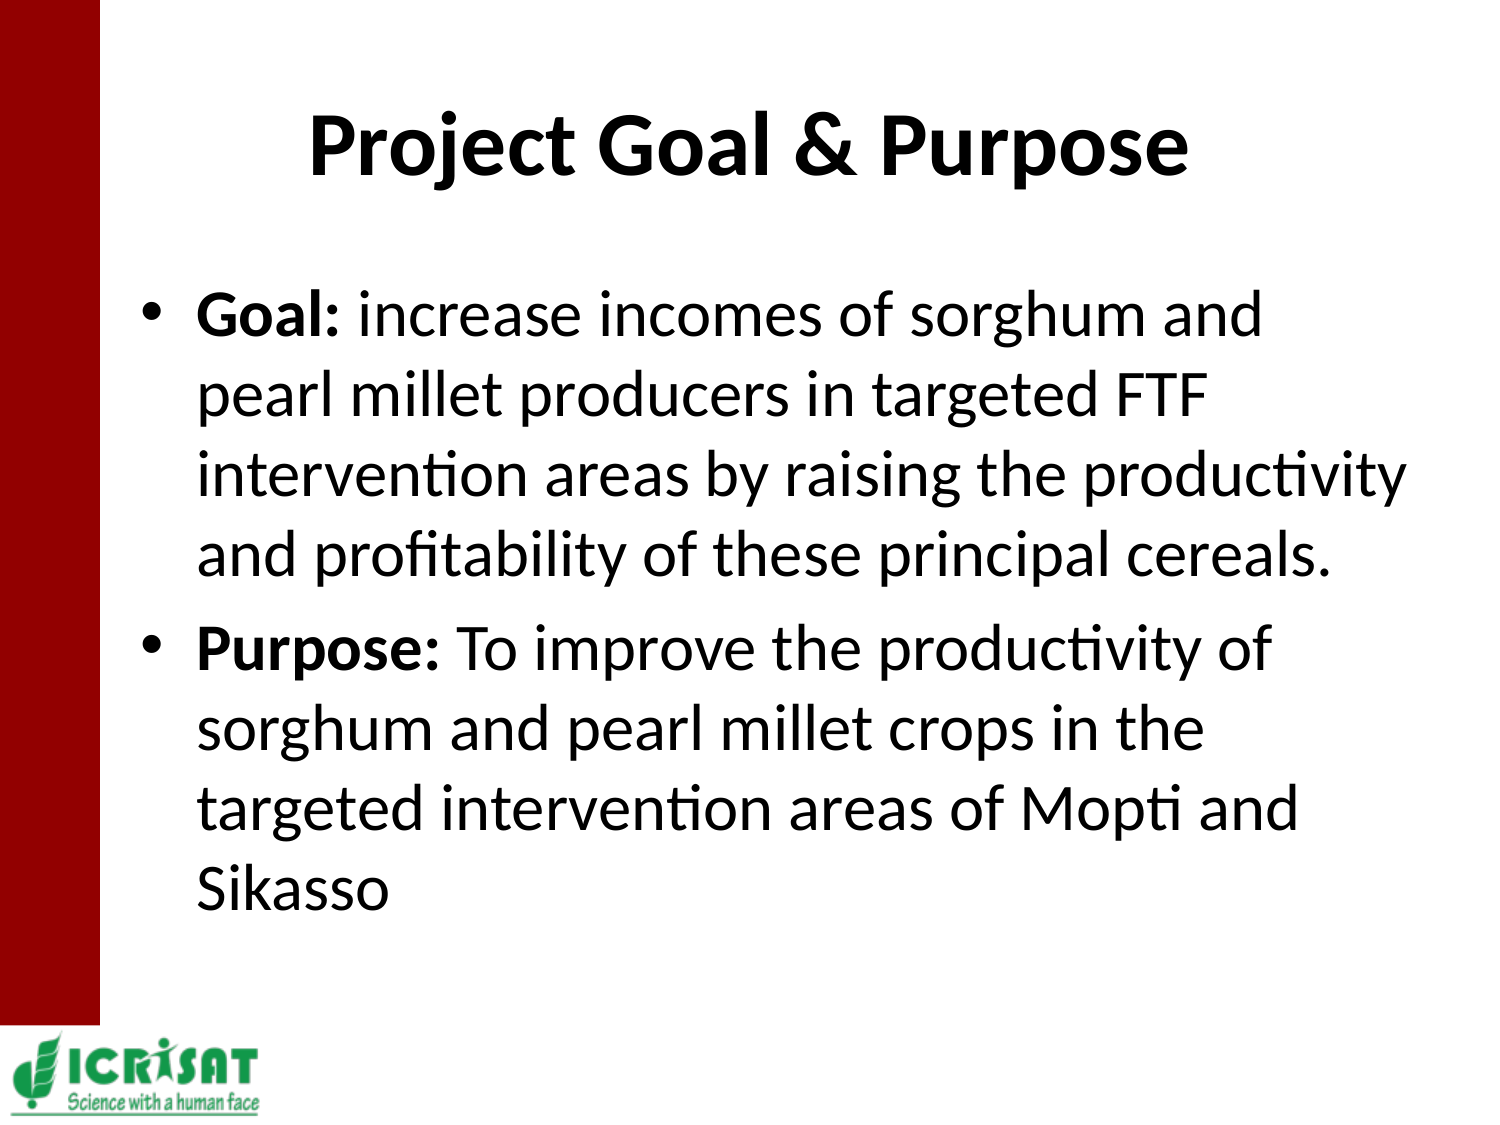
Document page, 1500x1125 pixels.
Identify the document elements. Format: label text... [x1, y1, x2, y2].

list Goal: increase incomes of sorghum and pearl millet producers in targeted FTF intervention areas by raising the productivity and profitability of these principal cereals. Purpose: To improve the productivity of sorghum and pearl millet crops in the targeted intervention areas of Mopti and Sikasso [125, 262, 1425, 1005]
title Project Goal & Purpose [102, 45, 1425, 233]
text_box [0, 0, 102, 1024]
picture [0, 1025, 264, 1125]
